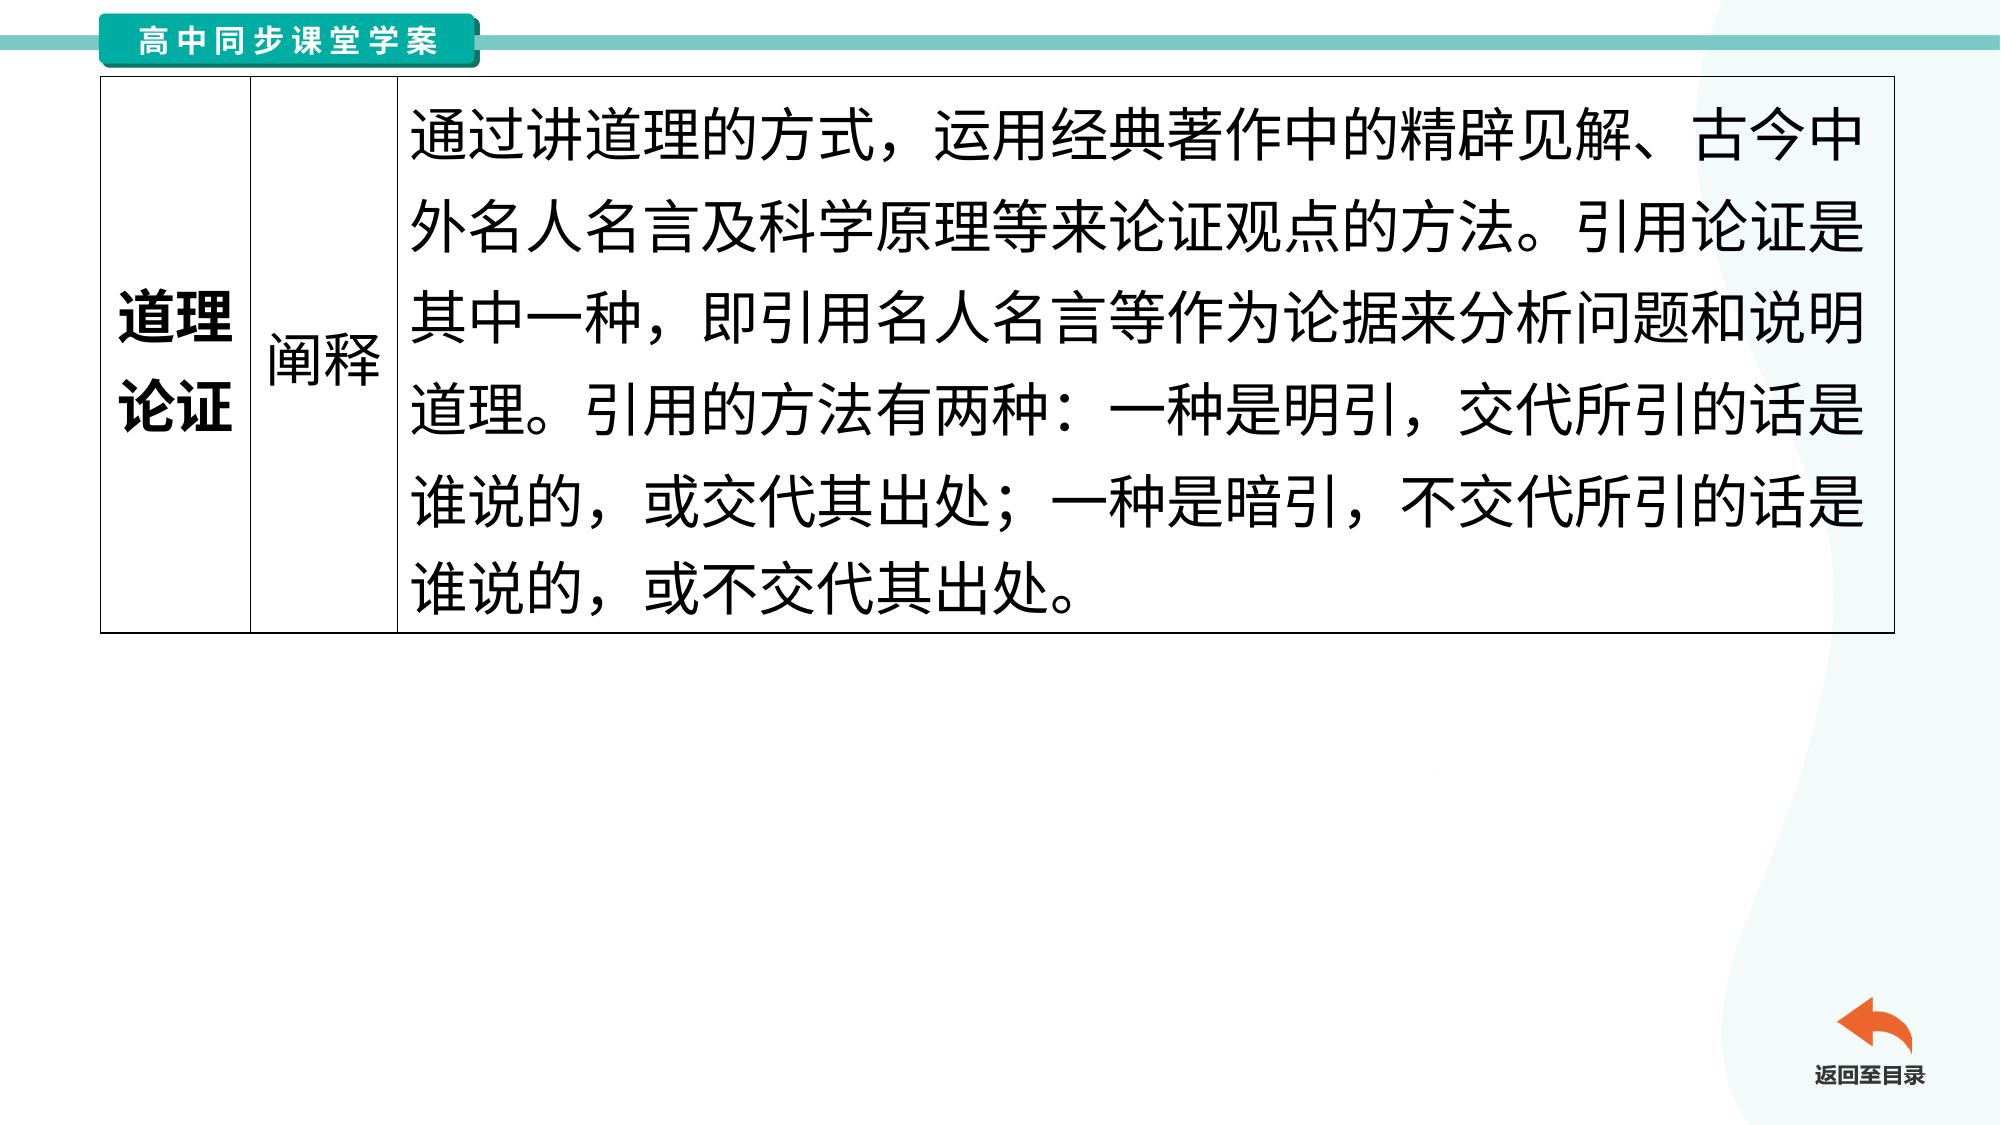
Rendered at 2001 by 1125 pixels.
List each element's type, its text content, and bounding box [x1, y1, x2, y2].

picture [0, 0, 2000, 1125]
table_header 道理 论证 [101, 77, 250, 632]
table_header 通过讲道理的方式，运用经典著作中的精辟见解、古今中 外名人名言及科学原理等来论证观点的方法。引用论证是 其中一种，即引用名人名言等作为论据来分析问题和说明 道理。引用的方法有两种：一种是明引，交代所引的话是 谁说的，或交代其出处；一种是暗引，不交代所引的话是 谁说的，或不交代其出处。 [398, 77, 1894, 632]
table_header 阐释 [251, 77, 397, 632]
